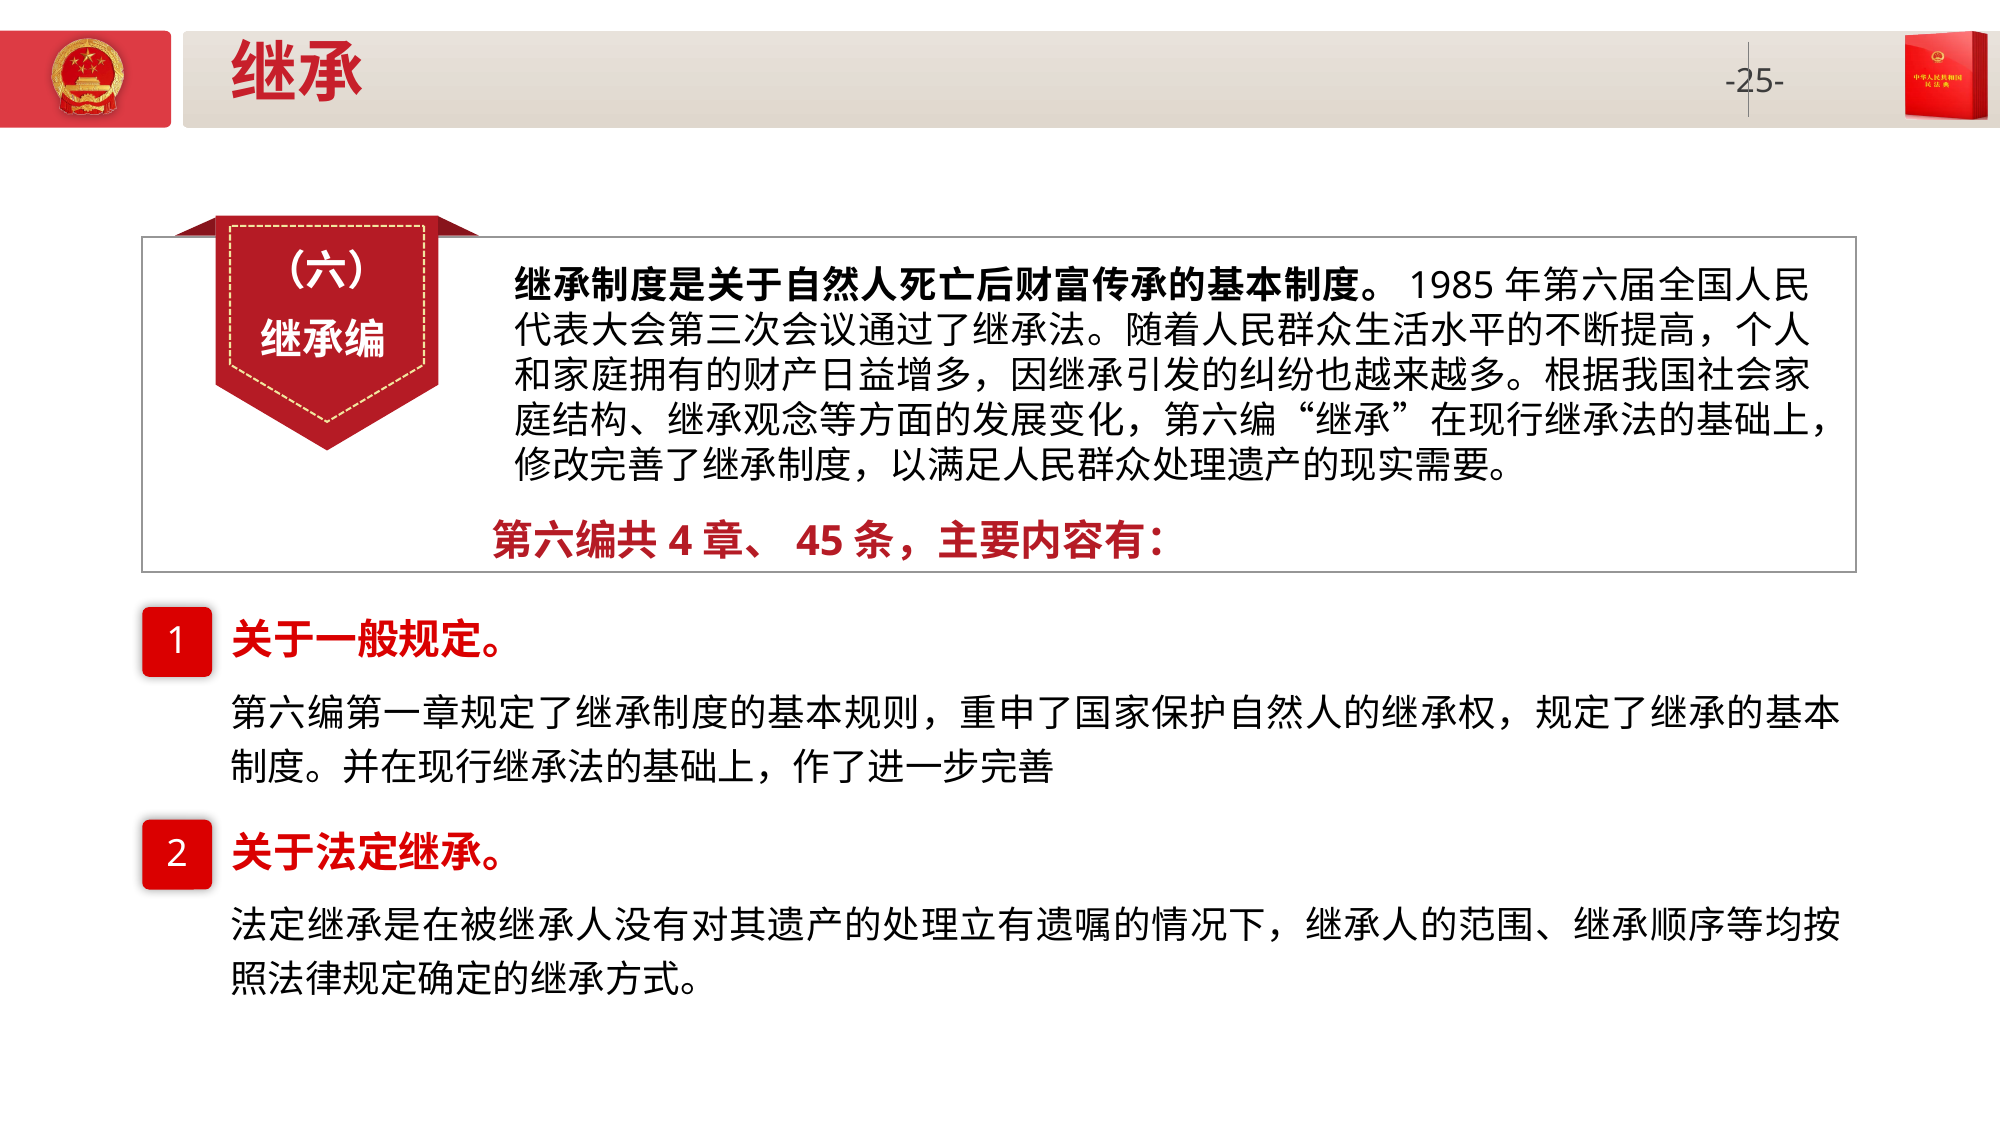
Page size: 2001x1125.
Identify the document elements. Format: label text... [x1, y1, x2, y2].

text_box 关于法定继承。 [217, 817, 540, 883]
picture [44, 38, 127, 117]
picture [1865, 22, 2001, 120]
text_box [141, 236, 1857, 573]
text_box 关于一般规定。 [217, 605, 540, 670]
text_box 法定继承是在被继承人没有对其遗产的处理立有遗嘱的情况下，继承人的范围、继承顺序等均按照法律规定确定的继承方式。 [215, 885, 1856, 1008]
text_box 继承制度是关于自然人死亡后财富传承的基本制度。1985年第六届全国人民代表大会第三次会议通过了继承法。随着人民群众生活水平的不断提高，个人和家庭拥有的财产日益增多，因继承引发的纠纷也越来越多。根据我国社会家庭结构、继承观念等方面的发展变化，第六编“继承”在现行继承法的基础上，修改完善了继承制度，以满足人民群众处理遗产的现实需要。 [499, 253, 1826, 494]
text_box 2 [142, 819, 213, 890]
title 继承 [215, 36, 1749, 115]
text_box 第六编第一章规定了继承制度的基本规则，重申了国家保护自然人的继承权，规定了继承的基本制度。并在现行继承法的基础上，作了进一步完善 [215, 672, 1856, 796]
text_box 1 [142, 607, 213, 677]
text_box 第六编共4章、45条，主要内容有： [476, 506, 1203, 571]
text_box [174, 215, 479, 451]
